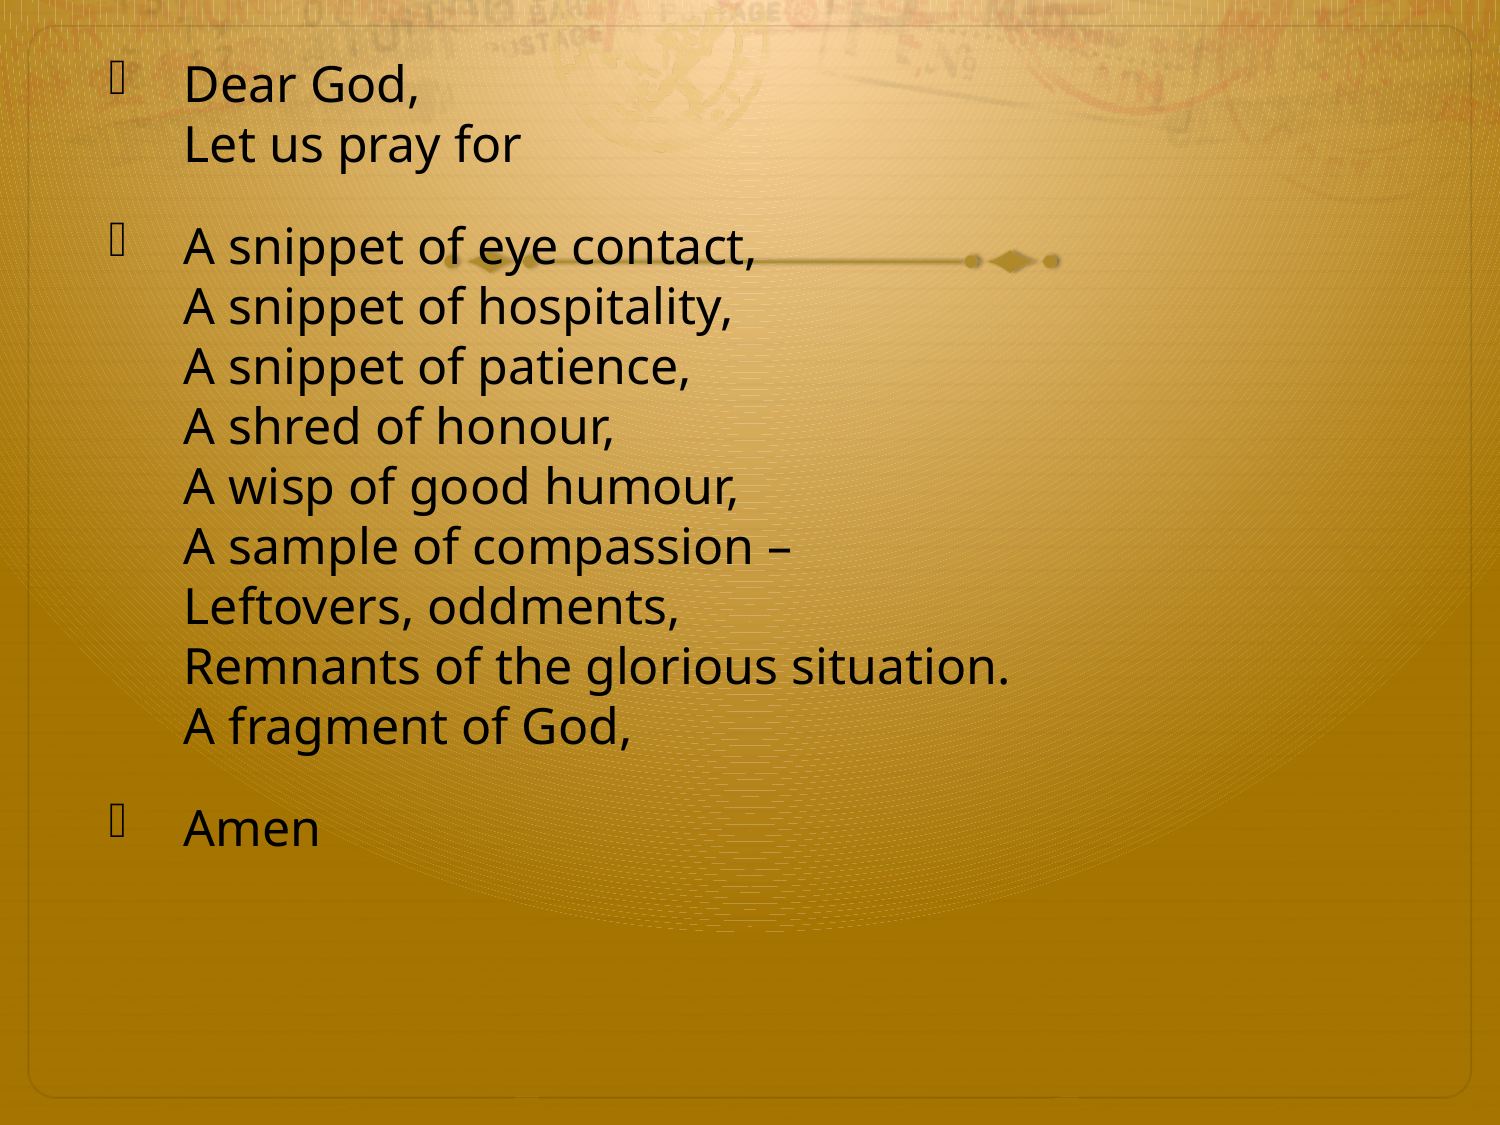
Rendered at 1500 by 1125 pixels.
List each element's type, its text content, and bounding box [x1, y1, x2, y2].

picture [0, 0, 1500, 1125]
list Dear God, Let us pray for A snippet of eye contact, A snippet of hospitality, A snippet of patience, A shred of honour, A wisp of good humour, A sample of compassion – Leftovers, oddments, Remnants of the glorious situation. A fragment of God, Amen [93, 45, 1407, 988]
